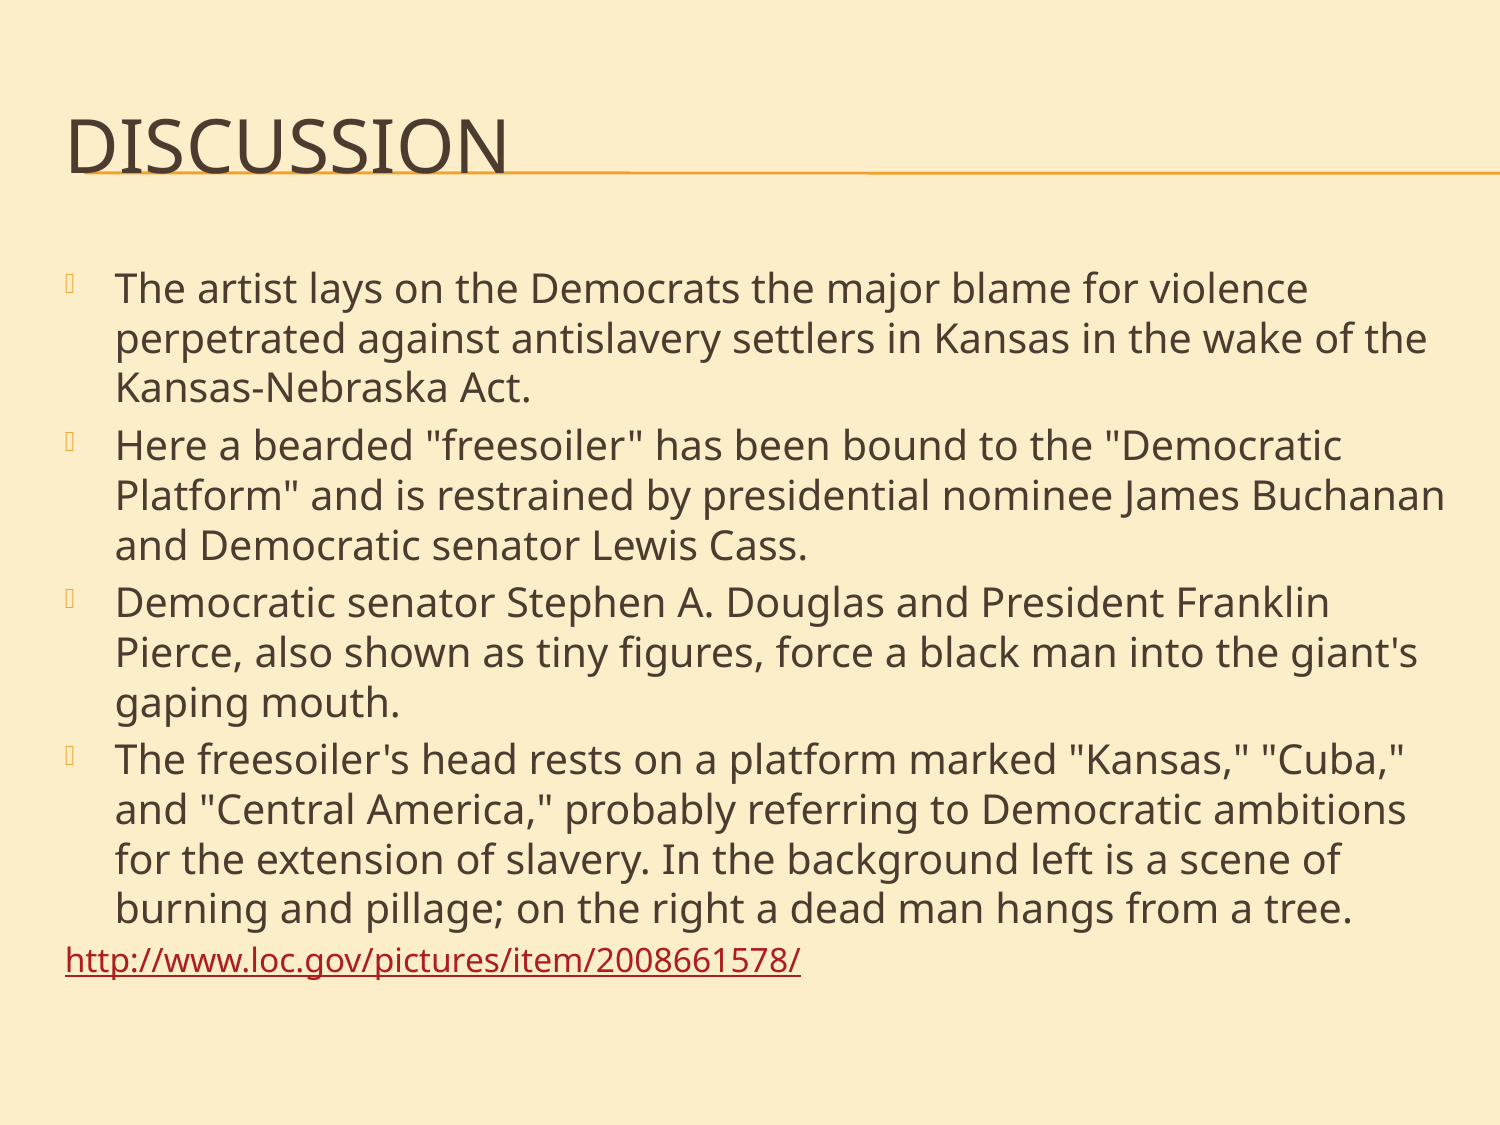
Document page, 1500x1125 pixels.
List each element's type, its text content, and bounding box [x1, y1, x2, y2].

list The artist lays on the Democrats the major blame for violence perpetrated against antislavery settlers in Kansas in the wake of the Kansas-Nebraska Act. Here a bearded "freesoiler" has been bound to the "Democratic Platform" and is restrained by presidential nominee James Buchanan and Democratic senator Lewis Cass. Democratic senator Stephen A. Douglas and President Franklin Pierce, also shown as tiny figures, force a black man into the giant's gaping mouth. The freesoiler's head rests on a platform marked "Kansas," "Cuba," and "Central America," probably referring to Democratic ambitions for the extension of slavery. In the background left is a scene of burning and pillage; on the right a dead man hangs from a tree. http://www.loc.gov/pictures/item/2008661578/ [50, 254, 1475, 998]
title Discussion [50, 75, 1475, 213]
